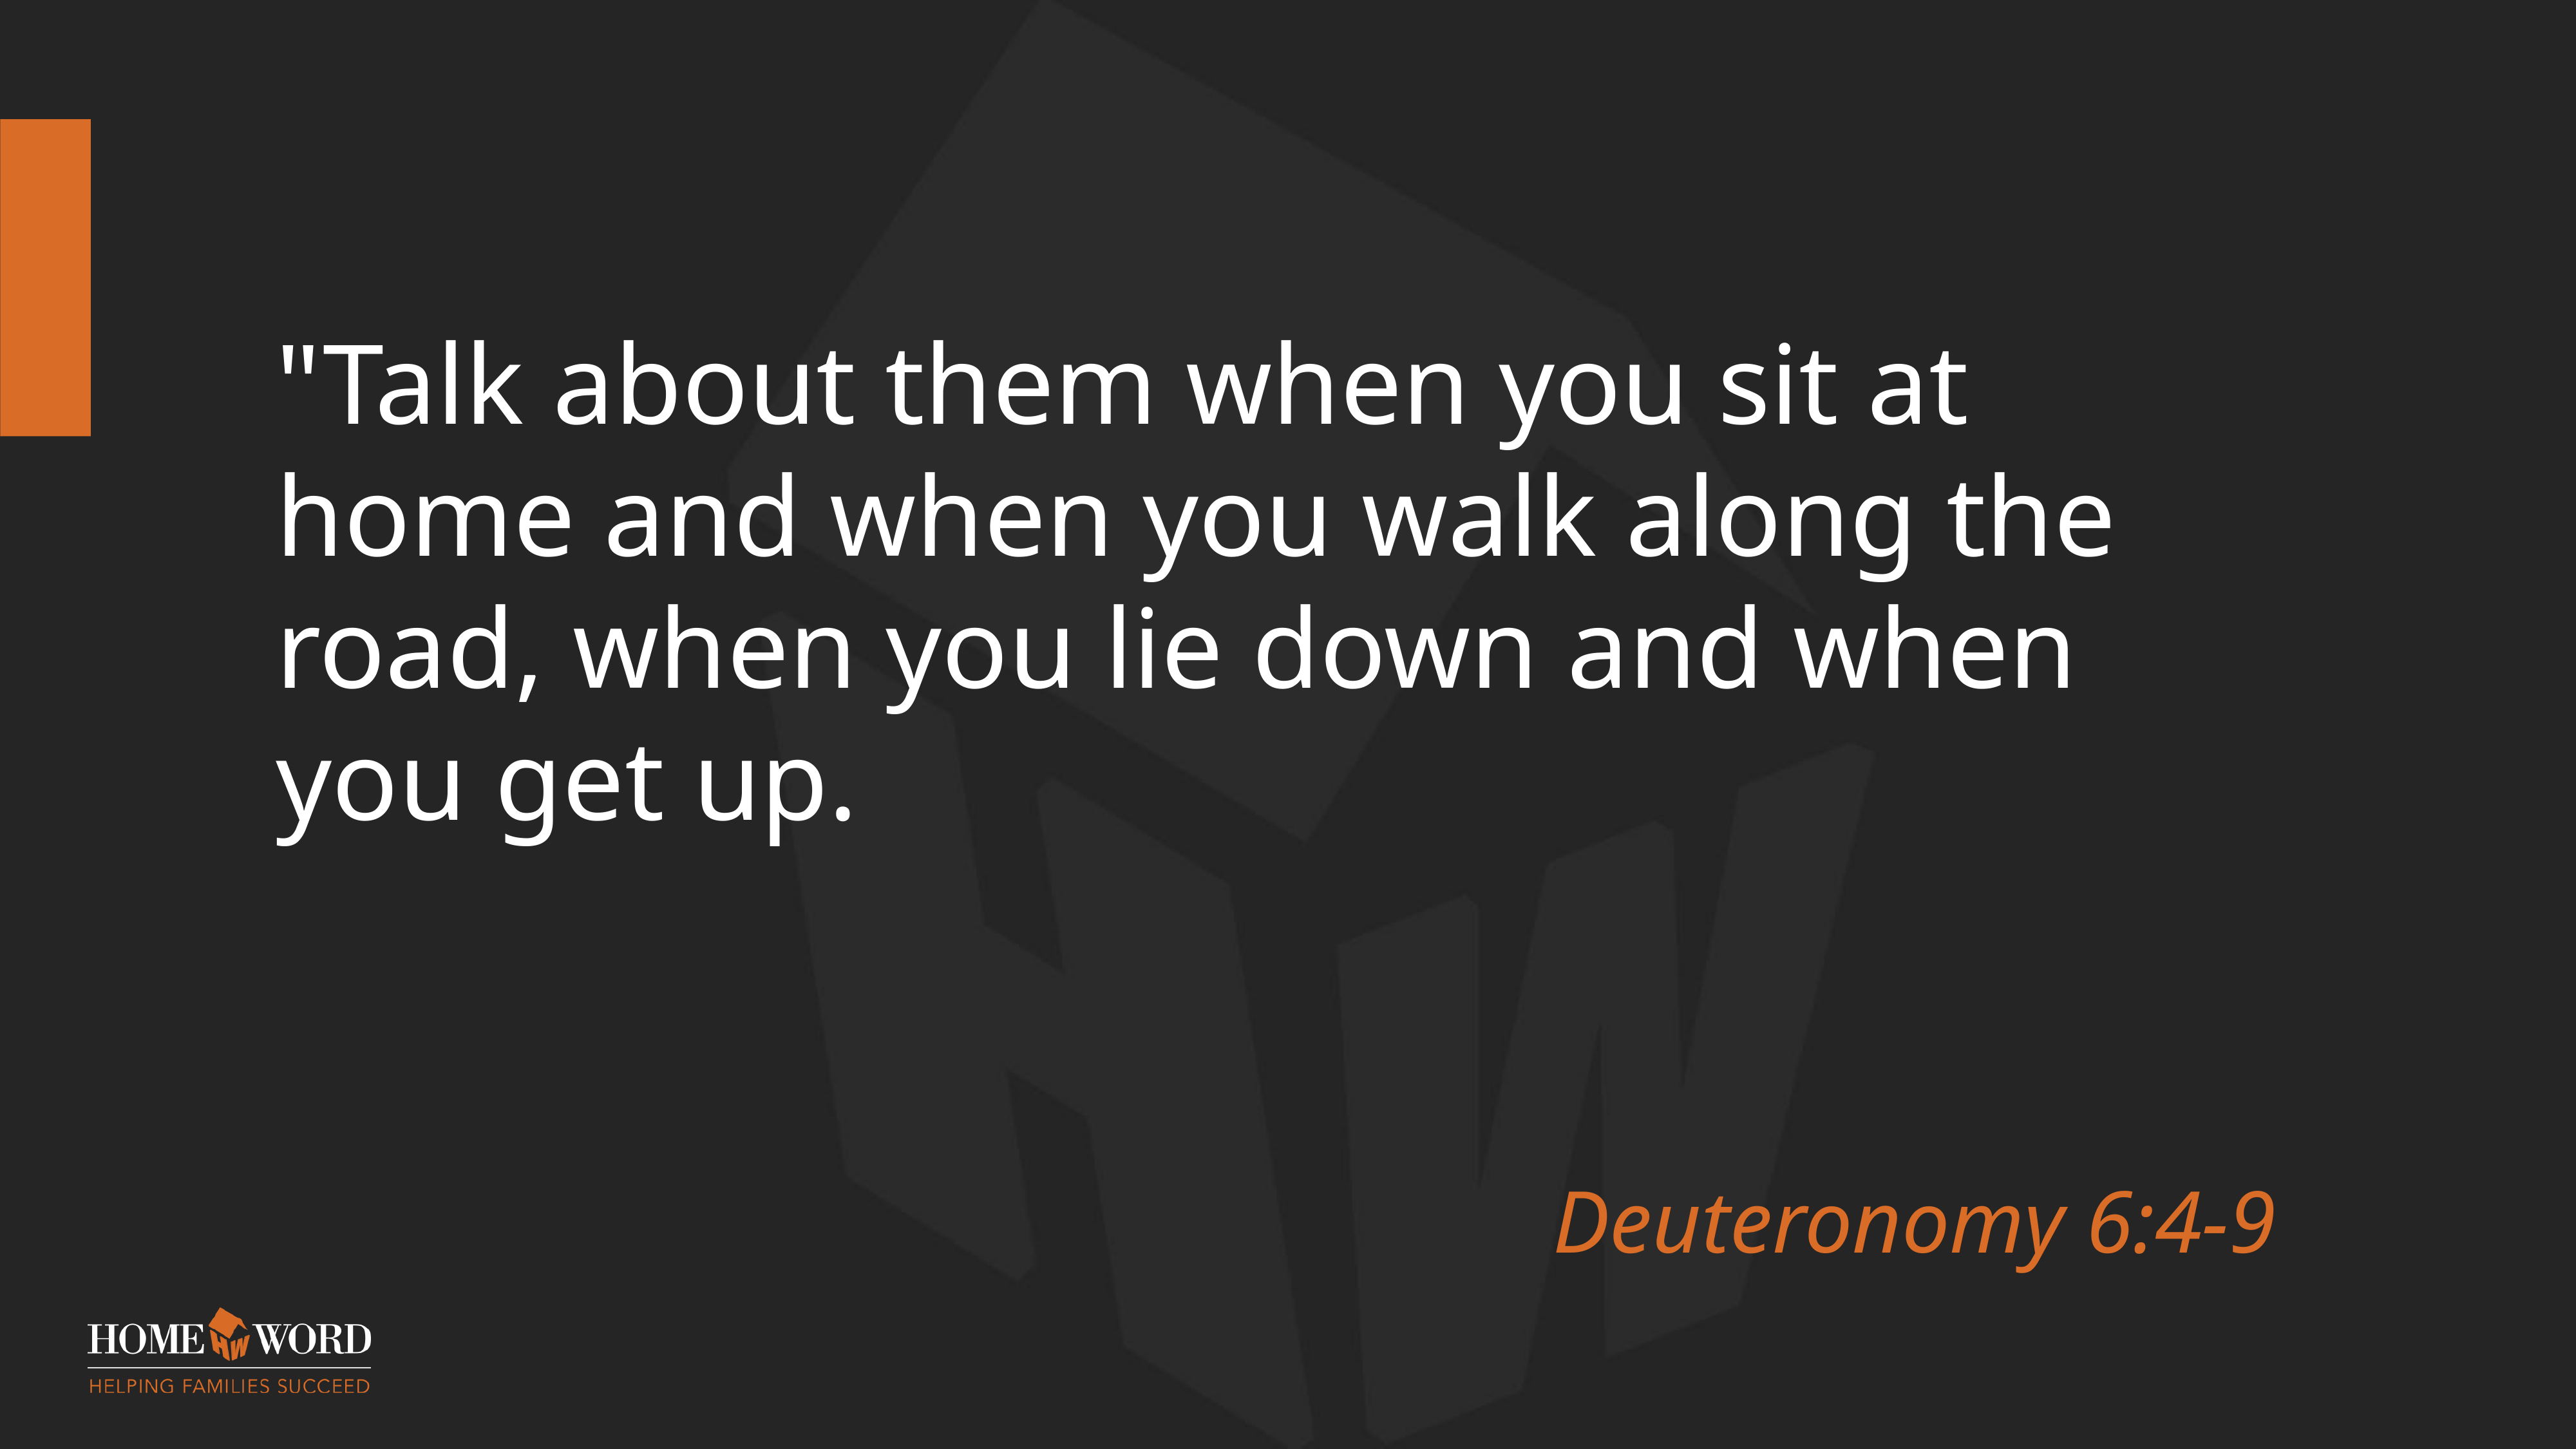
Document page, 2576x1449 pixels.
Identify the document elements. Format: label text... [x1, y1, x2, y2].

title "Talk about them when you sit at home and when you walk along the road, when you lie down and when you get up. [270, 308, 2291, 1032]
picture [0, 0, 2576, 1449]
text_box Deuteronomy 6:4-9 [337, 1162, 2282, 1276]
